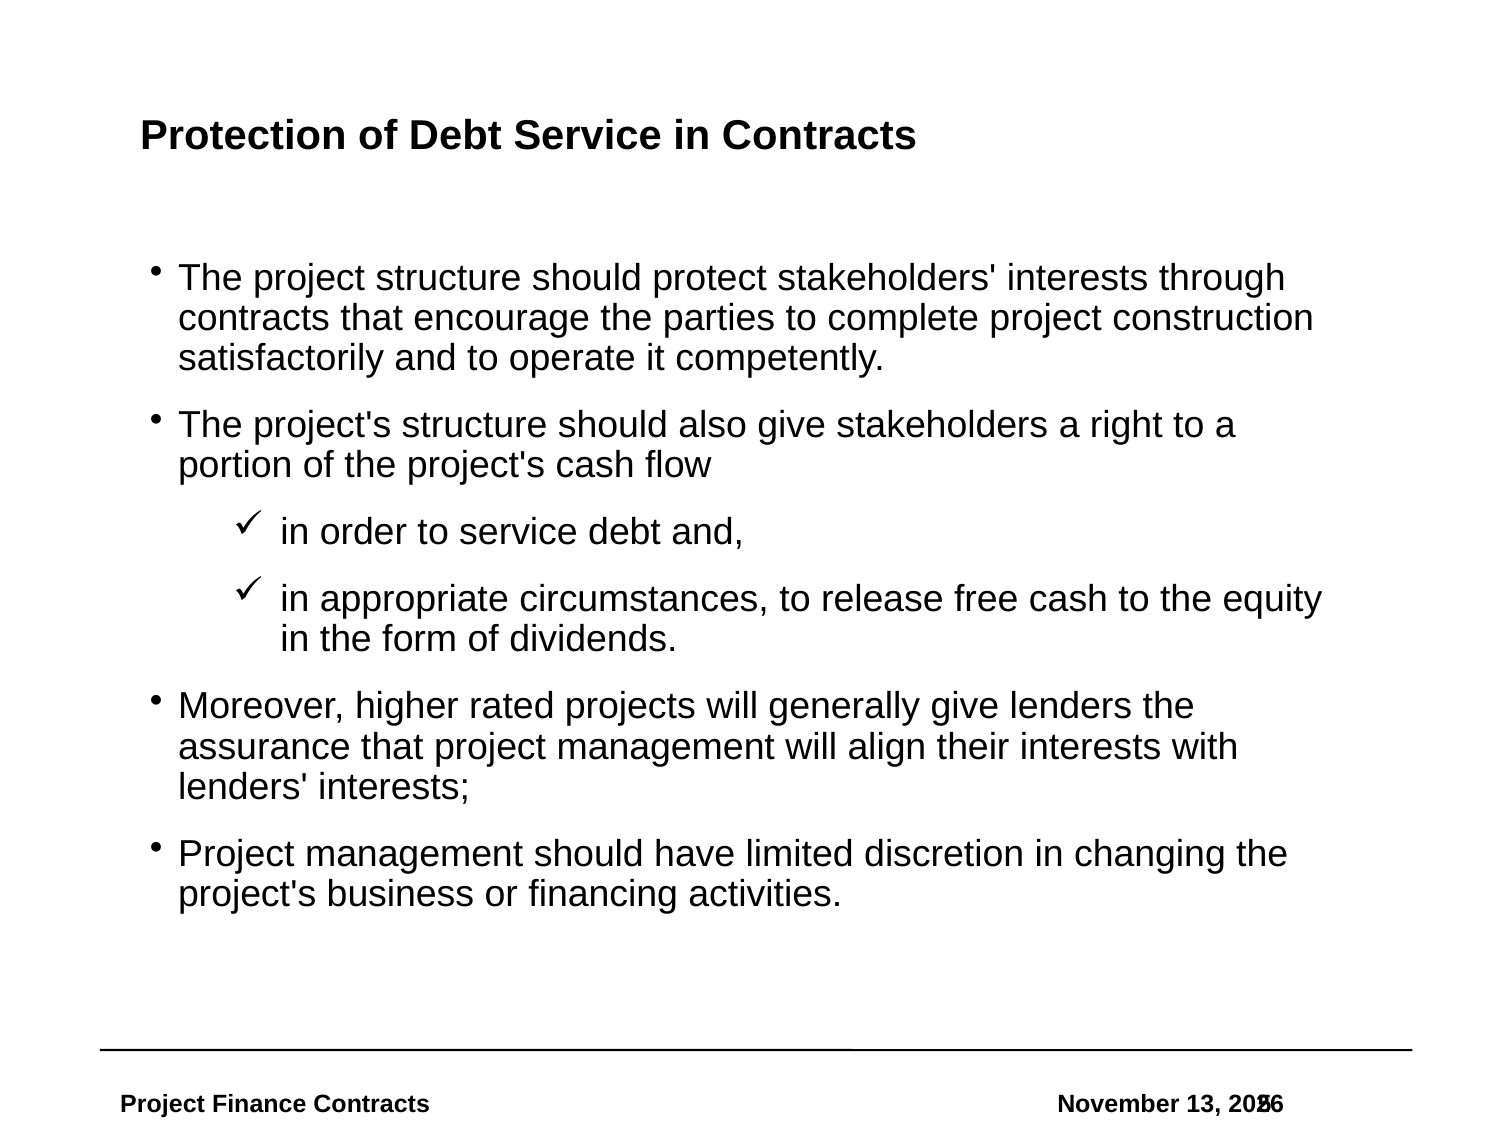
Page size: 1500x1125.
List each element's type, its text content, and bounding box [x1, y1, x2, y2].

title Protection of Debt Service in Contracts [124, 99, 1288, 226]
list The project structure should protect stakeholders' interests through contracts that encourage the parties to complete project construction satisfactorily and to operate it competently. The project's structure should also give stakeholders a right to a portion of the project's cash flow in order to service debt and, in appropriate circumstances, to release free cash to the equity in the form of dividends. Moreover, higher rated projects will generally give lenders the assurance that project management will align their interests with lenders' interests; Project management should have limited discretion in changing the project's business or financing activities. [124, 249, 1376, 1001]
